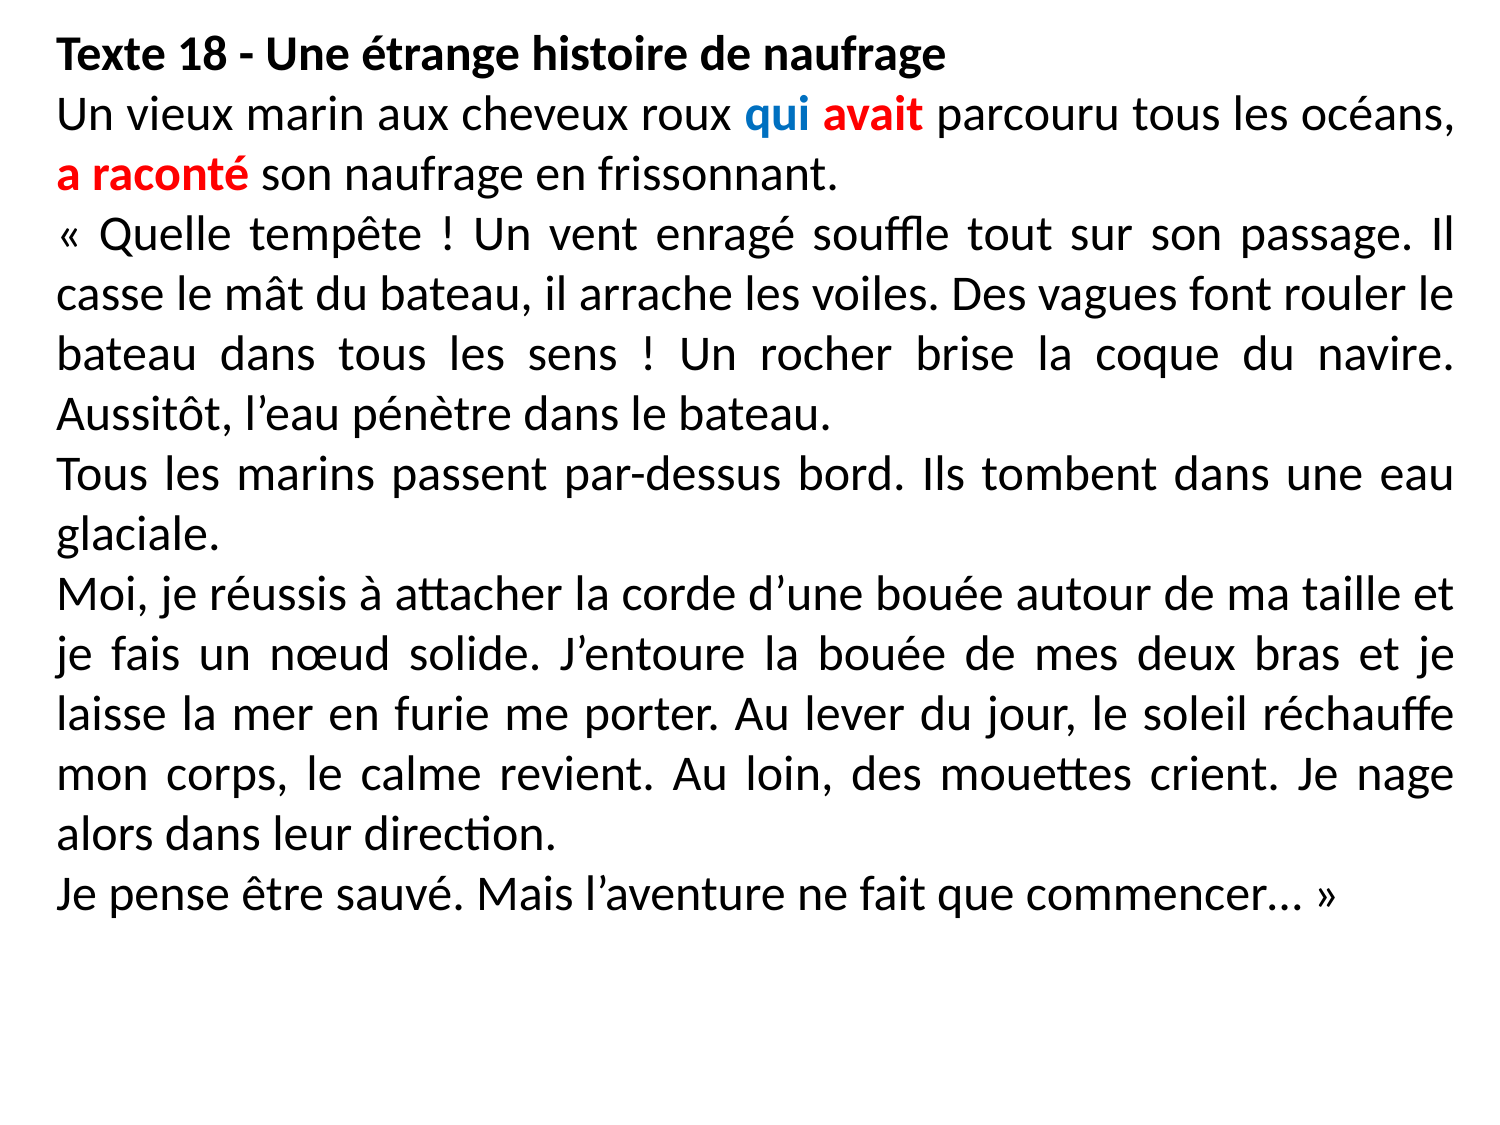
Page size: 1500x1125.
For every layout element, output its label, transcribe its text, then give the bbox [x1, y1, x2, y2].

text_box Texte 18 - Une étrange histoire de naufrage Un vieux marin aux cheveux roux qui avait parcouru tous les océans, a raconté son naufrage en frissonnant. « Quelle tempête ! Un vent enragé souffle tout sur son passage. Il casse le mât du bateau, il arrache les voiles. Des vagues font rouler le bateau dans tous les sens ! Un rocher brise la coque du navire. Aussitôt, l’eau pénètre dans le bateau. Tous les marins passent par-dessus bord. Ils tombent dans une eau glaciale. Moi, je réussis à attacher la corde d’une bouée autour de ma taille et je fais un nœud solide. J’entoure la bouée de mes deux bras et je laisse la mer en furie me porter. Au lever du jour, le soleil réchauffe mon corps, le calme revient. Au loin, des mouettes crient. Je nage alors dans leur direction. Je pense être sauvé. Mais l’aventure ne fait que commencer… » [41, 13, 1471, 928]
